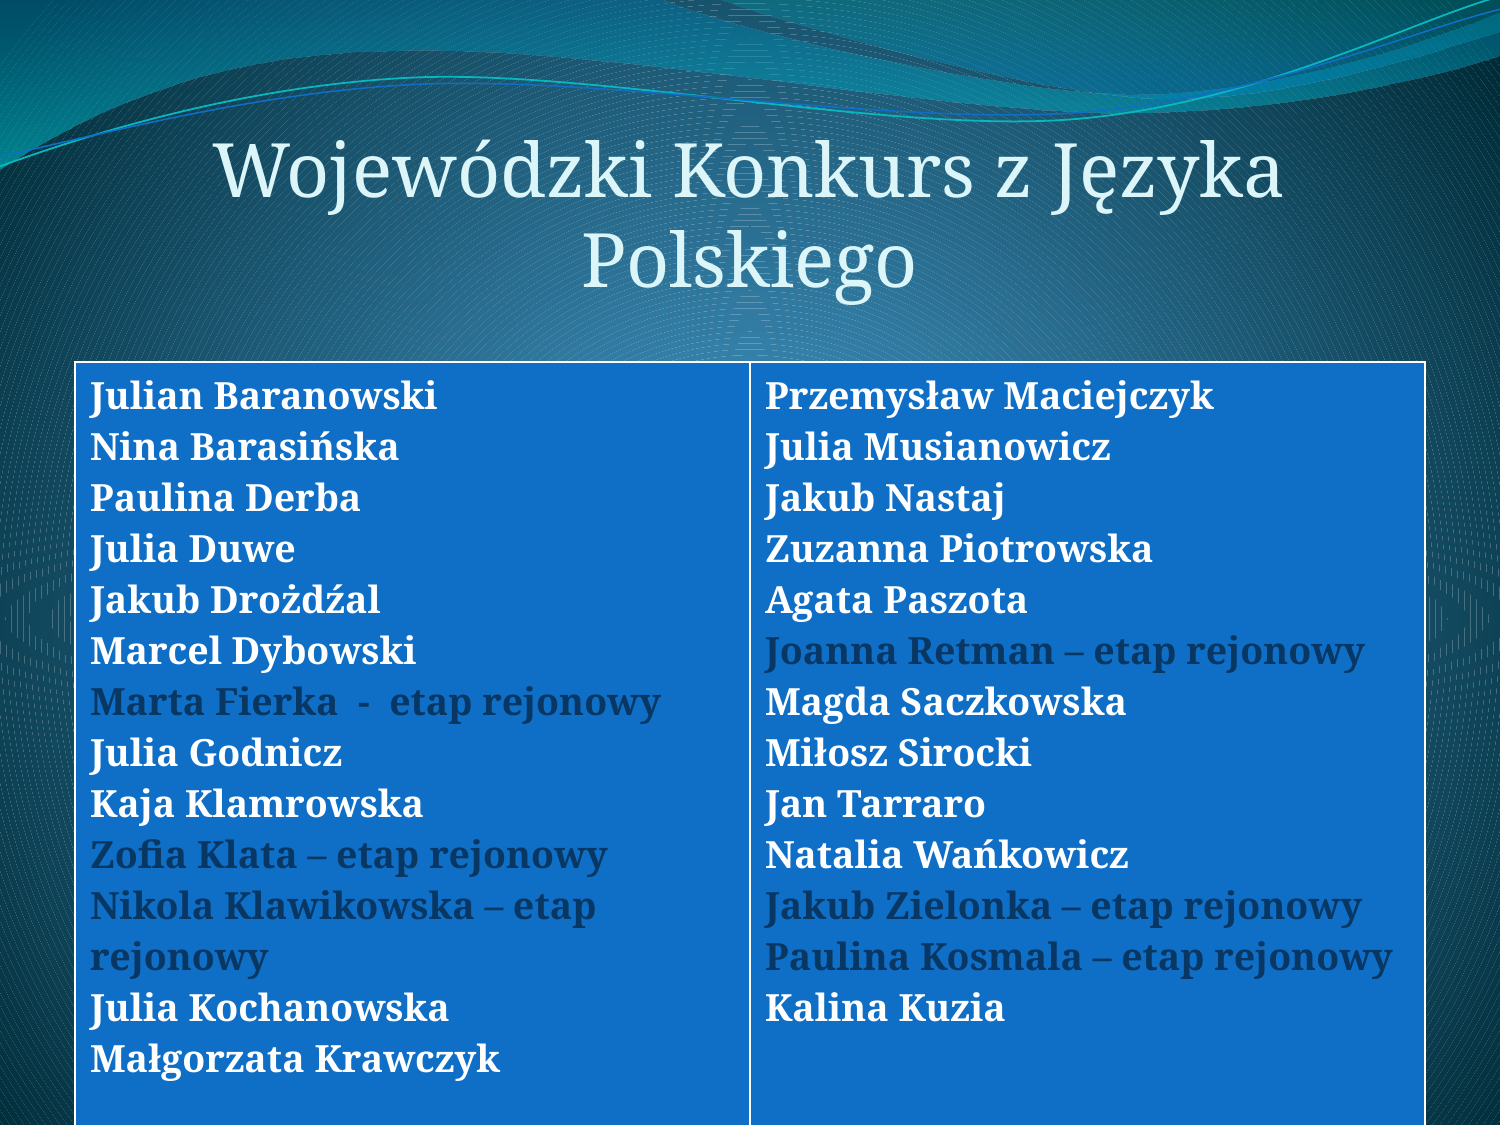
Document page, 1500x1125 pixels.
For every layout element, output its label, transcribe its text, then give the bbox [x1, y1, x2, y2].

table_header Julian Baranowski Nina Barasińska Paulina Derba Julia Duwe Jakub Drożdźal Marcel Dybowski Marta Fierka - etap rejonowy Julia Godnicz Kaja Klamrowska Zofia Klata – etap rejonowy Nikola Klawikowska – etap rejonowy Julia Kochanowska Małgorzata Krawczyk [76, 363, 749, 1125]
title Wojewódzki Konkurs z Języka Polskiego [75, 115, 1425, 303]
table_header Przemysław Maciejczyk Julia Musianowicz Jakub Nastaj Zuzanna Piotrowska Agata Paszota Joanna Retman – etap rejonowy Magda Saczkowska Miłosz Sirocki Jan Tarraro Natalia Wańkowicz Jakub Zielonka – etap rejonowy Paulina Kosmala – etap rejonowy Kalina Kuzia [751, 363, 1424, 1125]
